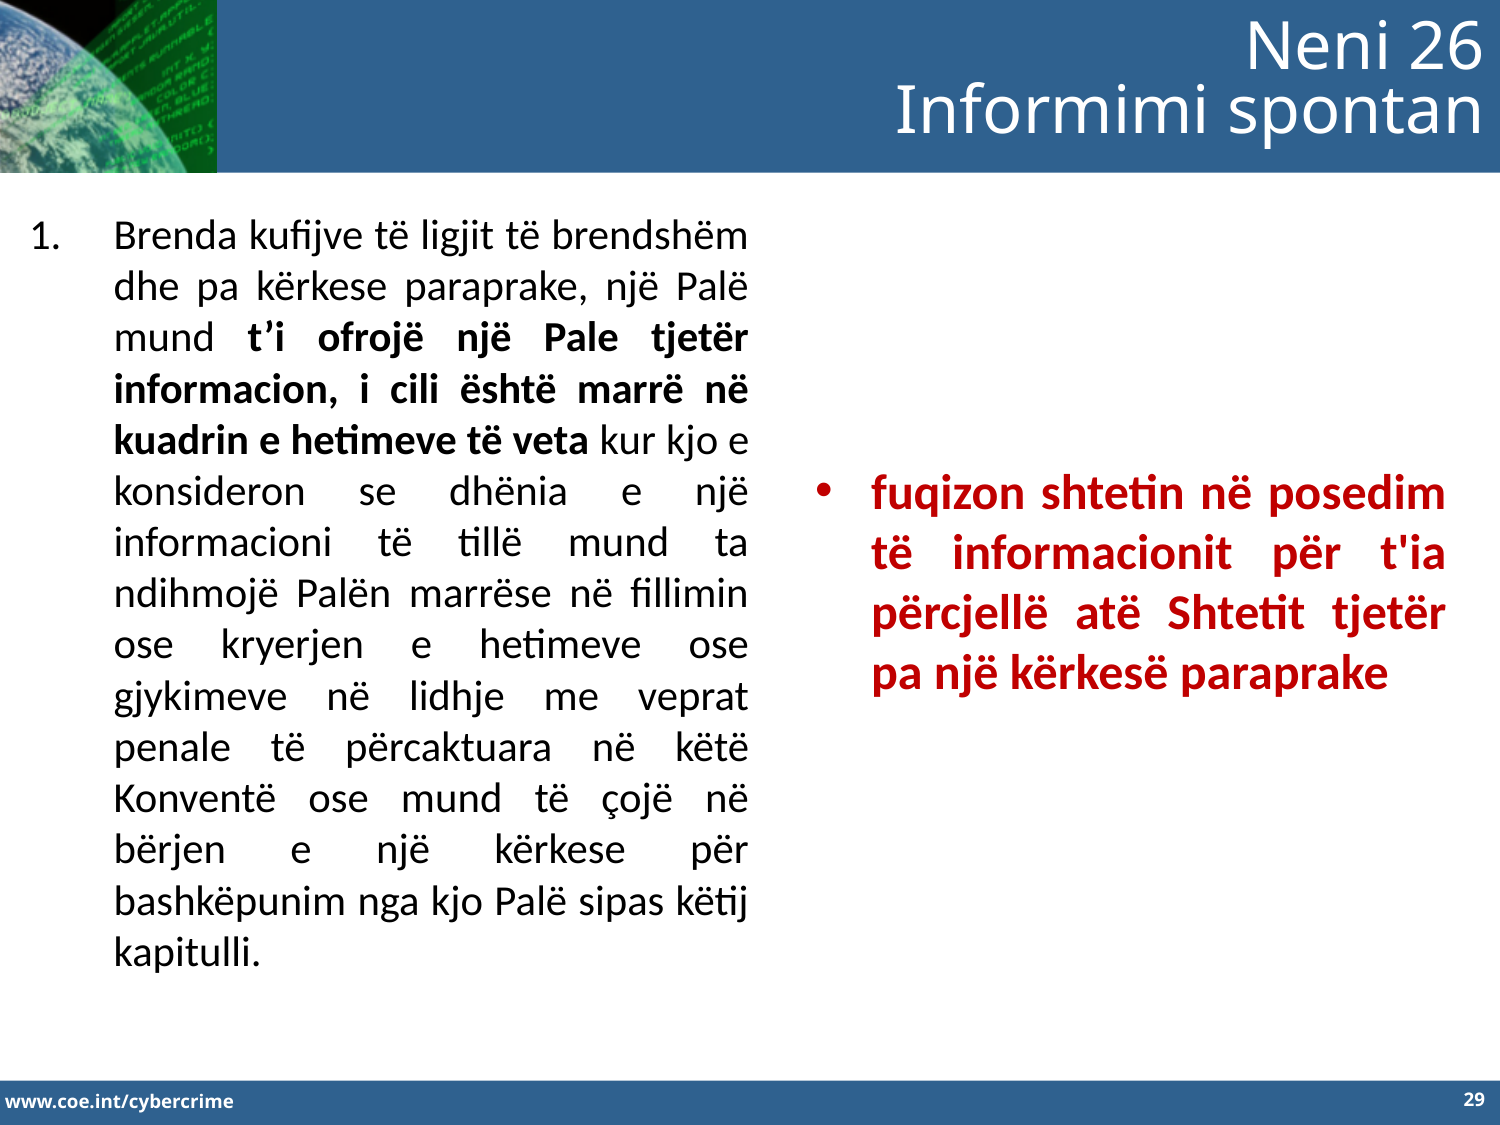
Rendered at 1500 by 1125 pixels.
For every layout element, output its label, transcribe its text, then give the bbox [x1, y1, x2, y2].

slide_number 29 [1149, 1079, 1500, 1125]
text_box Brenda kufijve të ligjit të brendshëm dhe pa kërkese paraprake, një Palë mund t’i ofrojë një Pale tjetër informacion, i cili është marrë në kuadrin e hetimeve të veta kur kjo e konsideron se dhënia e një informacioni të tillë mund ta ndihmojë Palën marrëse në fillimin ose kryerjen e hetimeve ose gjykimeve në lidhje me veprat penale të përcaktuara në këtë Konventë ose mund të çojë në bërjen e një kërkese për bashkëpunim nga kjo Palë sipas këtij kapitulli. [14, 199, 765, 983]
picture [0, 1, 217, 173]
text_box Neni 26 Informimi spontan [410, 6, 1500, 159]
text_box fuqizon shtetin në posedim të informacionit për t'ia përcjellë atë Shtetit tjetër pa një kërkesë paraprake [800, 451, 1462, 707]
